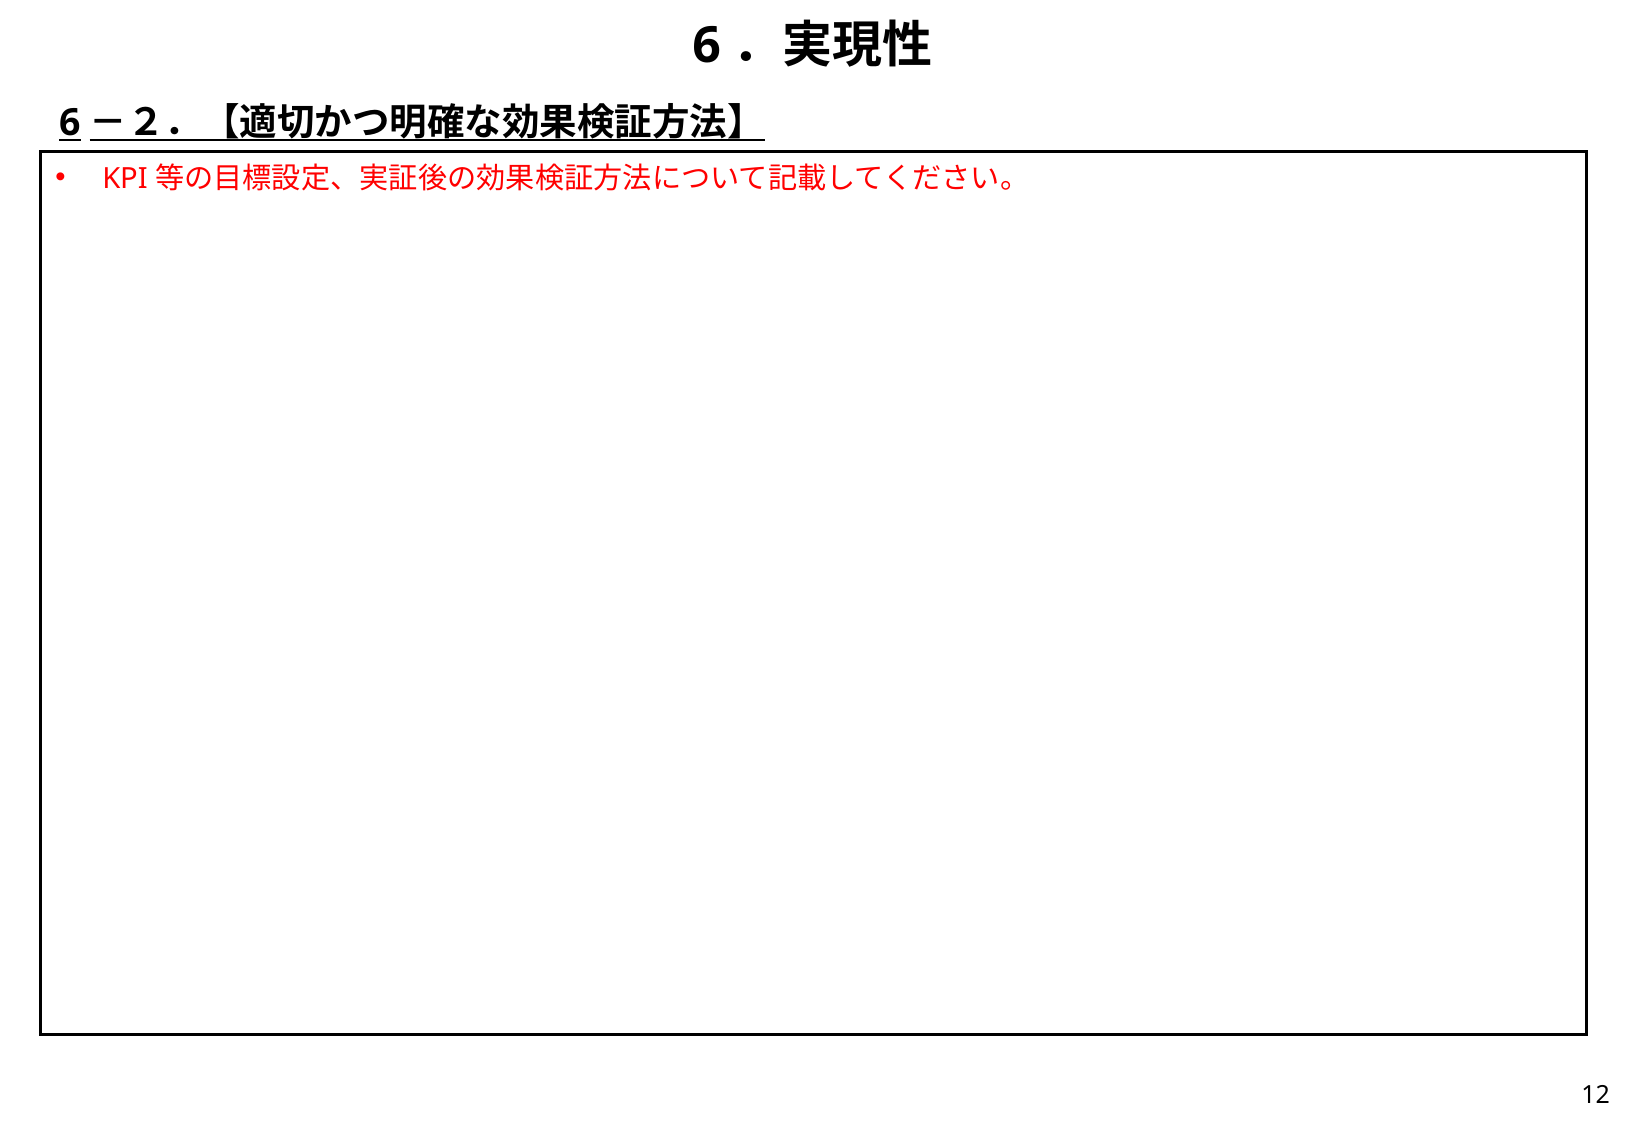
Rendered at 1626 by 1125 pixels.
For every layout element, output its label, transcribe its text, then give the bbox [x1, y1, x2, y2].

list 6－２．【適切かつ明確な効果検証方法】 [44, 95, 1581, 151]
slide_number 11 [1259, 1065, 1625, 1125]
text_box KPI等の目標設定、実証後の効果検証方法について記載してください。 [40, 151, 1588, 1036]
title 6．実現性 [0, 0, 1625, 93]
